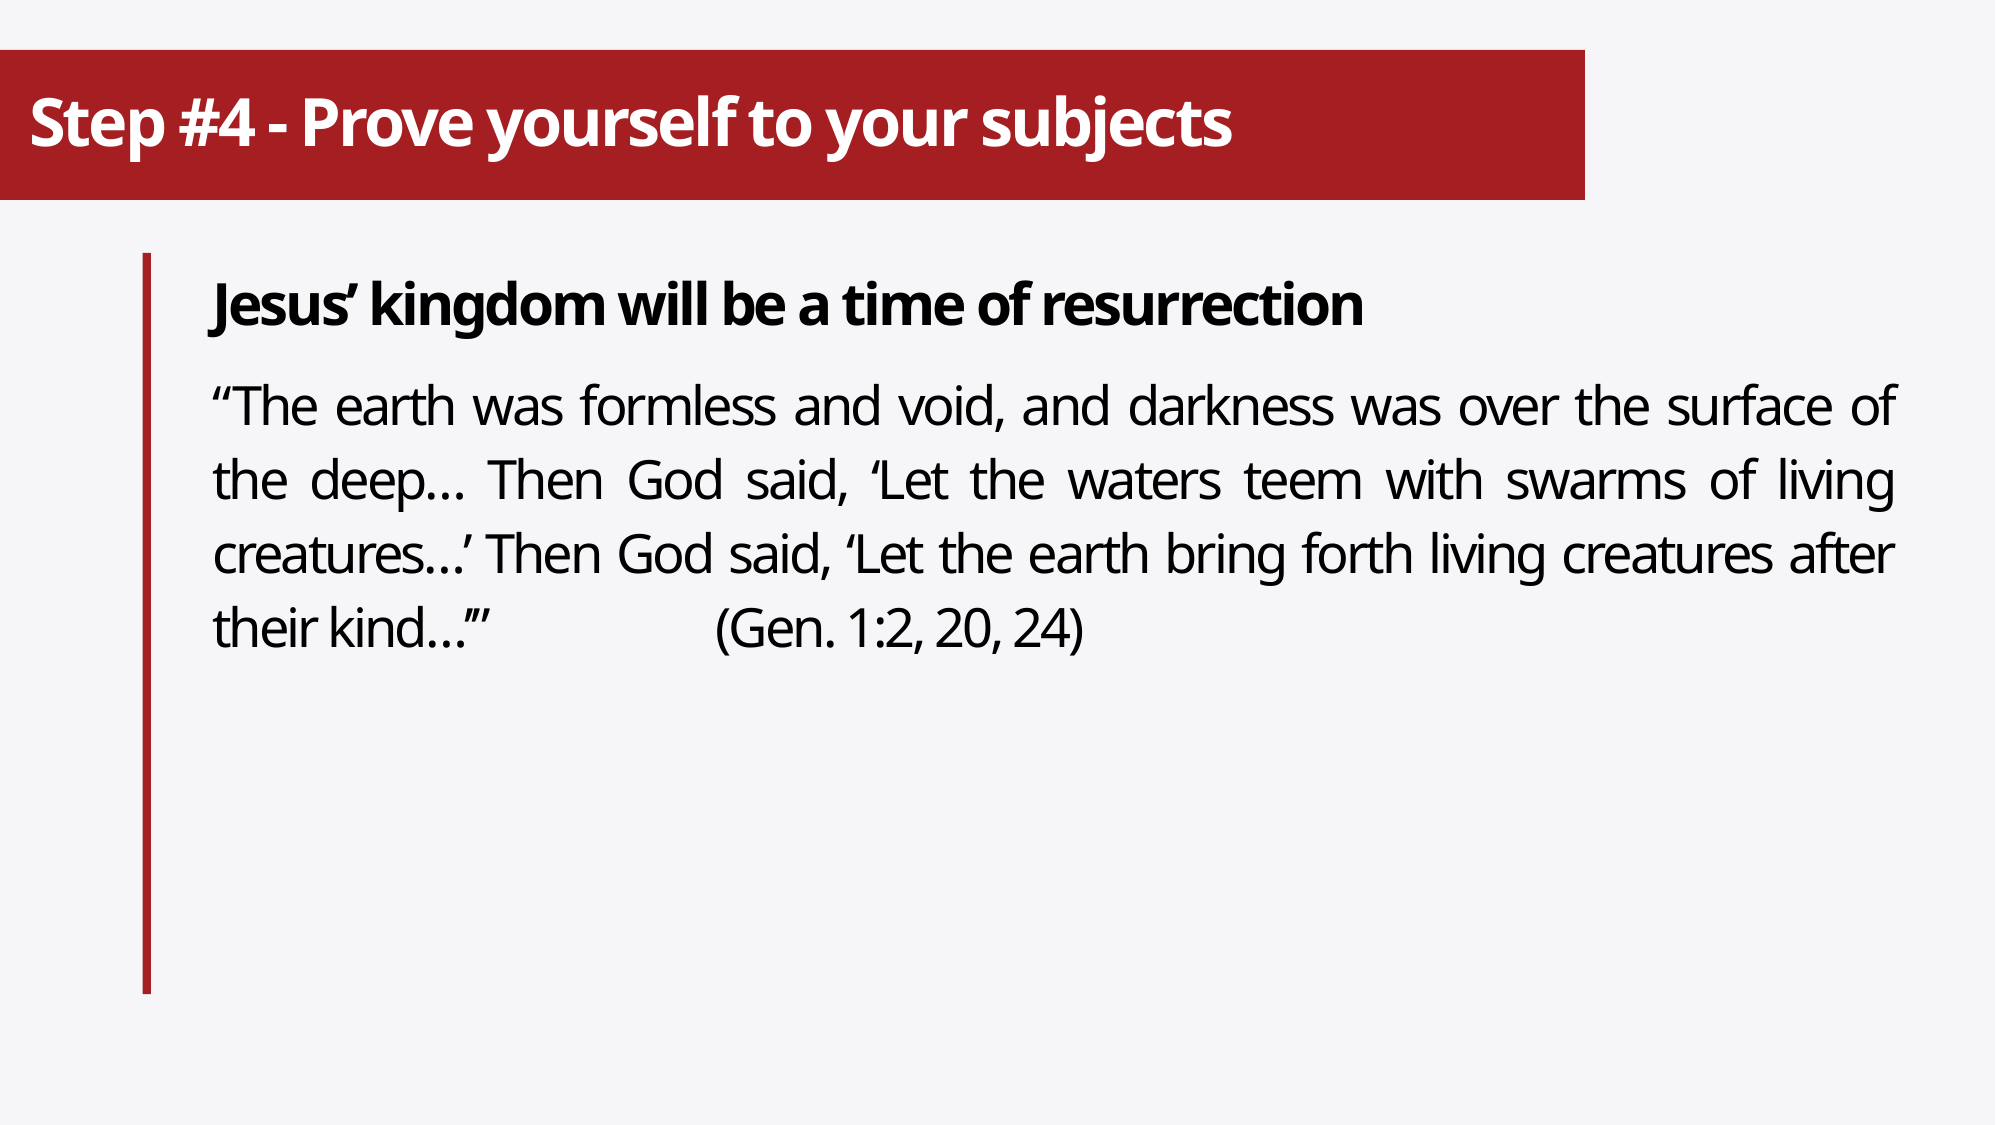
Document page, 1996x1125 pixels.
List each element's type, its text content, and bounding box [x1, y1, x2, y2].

title Step #4 - Prove yourself to your subjects [14, 62, 1810, 188]
subtitle Jesus’ kingdom will be a time of resurrection “The earth was formless and void, and darkness was over the surface of the deep… Then God said, ‘Let the waters teem with swarms of living creatures…’ Then God said, ‘Let the earth bring forth living creatures after their kind…’” (Gen. 1:2, 20, 24) [197, 249, 1910, 1000]
